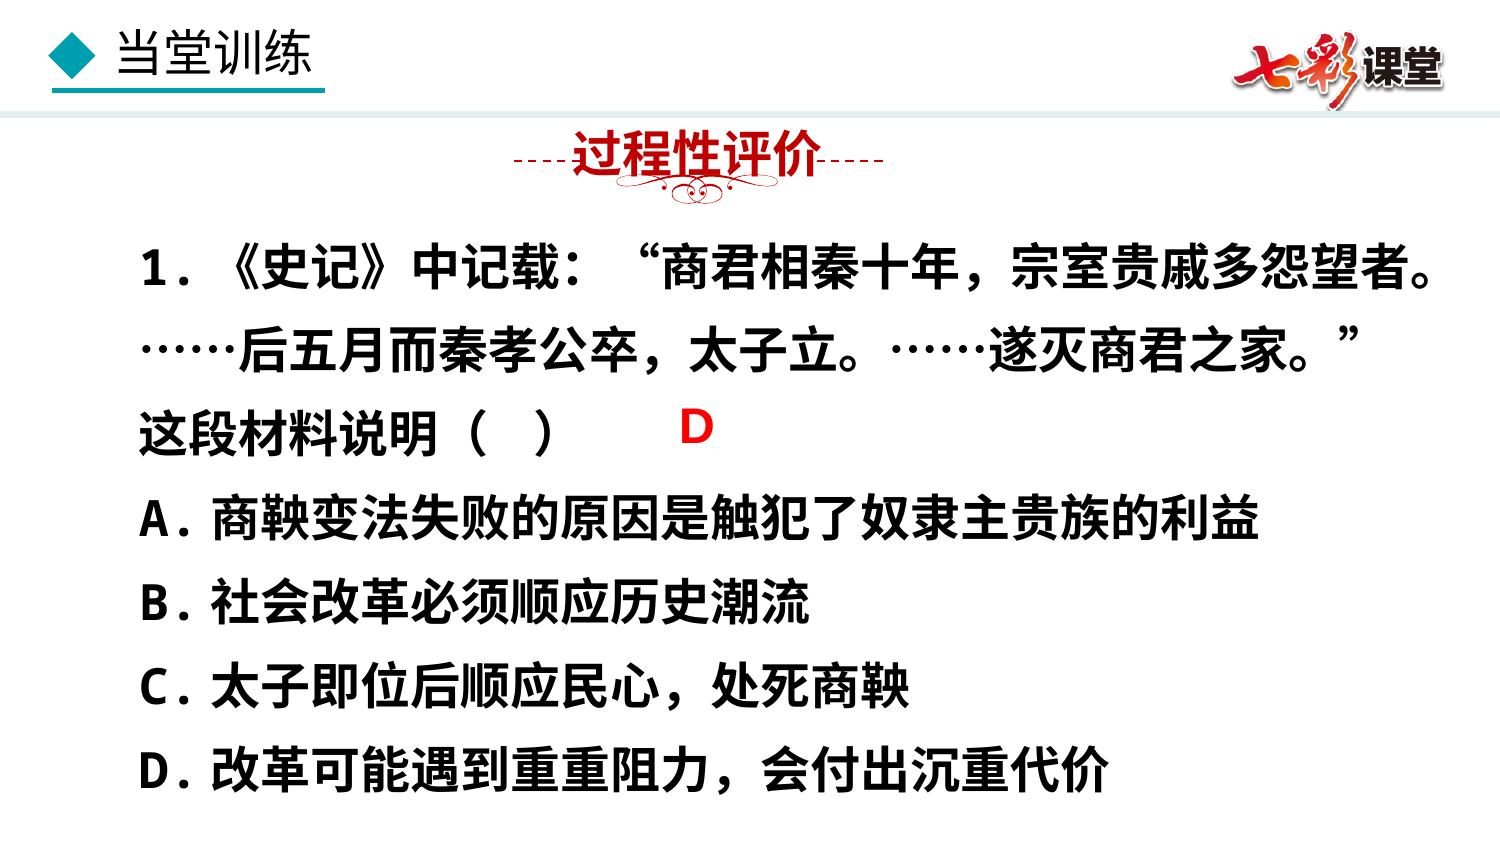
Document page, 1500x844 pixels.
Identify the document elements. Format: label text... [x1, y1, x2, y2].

text_box 1.《史记》中记载：“商君相秦十年，宗室贵戚多怨望者。……后五月而秦孝公卒，太子立。……遂灭商君之家。”这段材料说明（ ） A.商鞅变法失败的原因是触犯了奴隶主贵族的利益 B.社会改革必须顺应历史潮流 C.太子即位后顺应民心，处死商鞅 D.改革可能遇到重重阻力，会付出沉重代价 [123, 203, 1447, 807]
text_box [513, 114, 888, 204]
text_box D [663, 386, 731, 465]
picture [1228, 26, 1449, 111]
